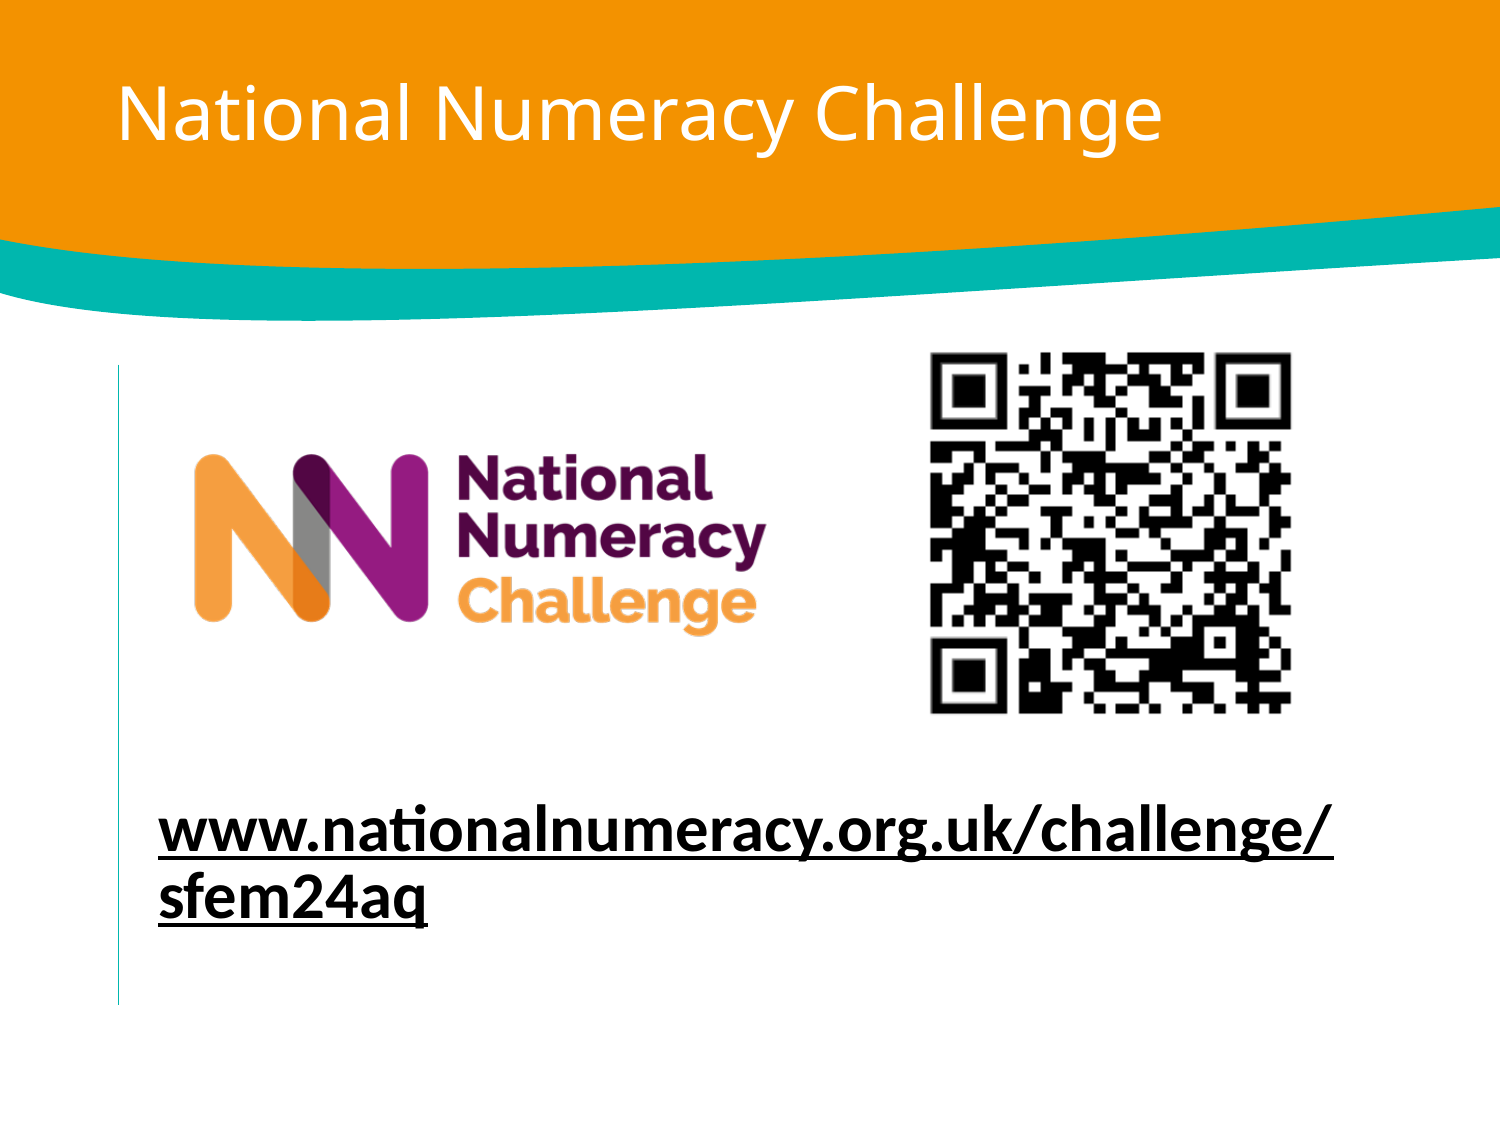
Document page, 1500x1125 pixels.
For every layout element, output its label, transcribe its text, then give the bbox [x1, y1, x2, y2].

text_box www.nationalnumeracy.org.uk/challenge/sfem24aq [143, 777, 1352, 998]
picture [921, 347, 1309, 722]
list National Numeracy Challenge [100, 67, 1411, 258]
picture [143, 377, 836, 704]
